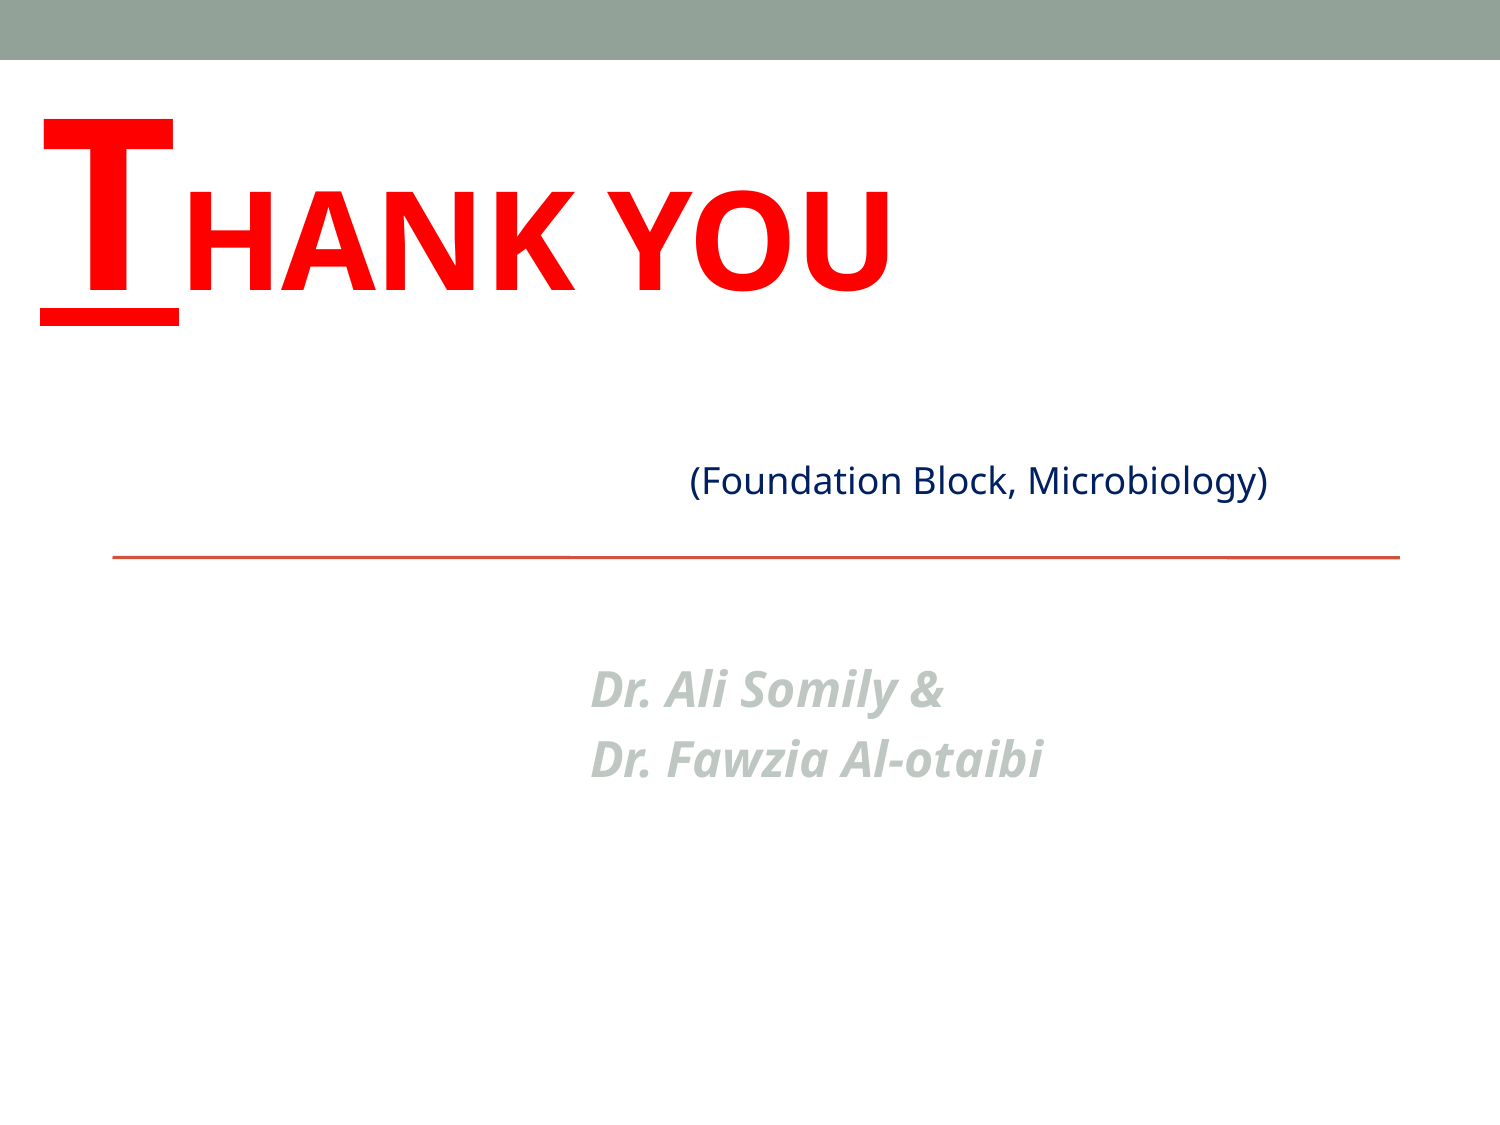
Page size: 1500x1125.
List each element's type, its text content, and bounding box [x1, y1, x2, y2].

title Thank You [24, 198, 1500, 511]
subtitle Dr. Ali Somily & Dr. Fawzia Al-otaibi [575, 650, 1500, 938]
text_box (Foundation Block, Microbiology) [674, 449, 1350, 510]
